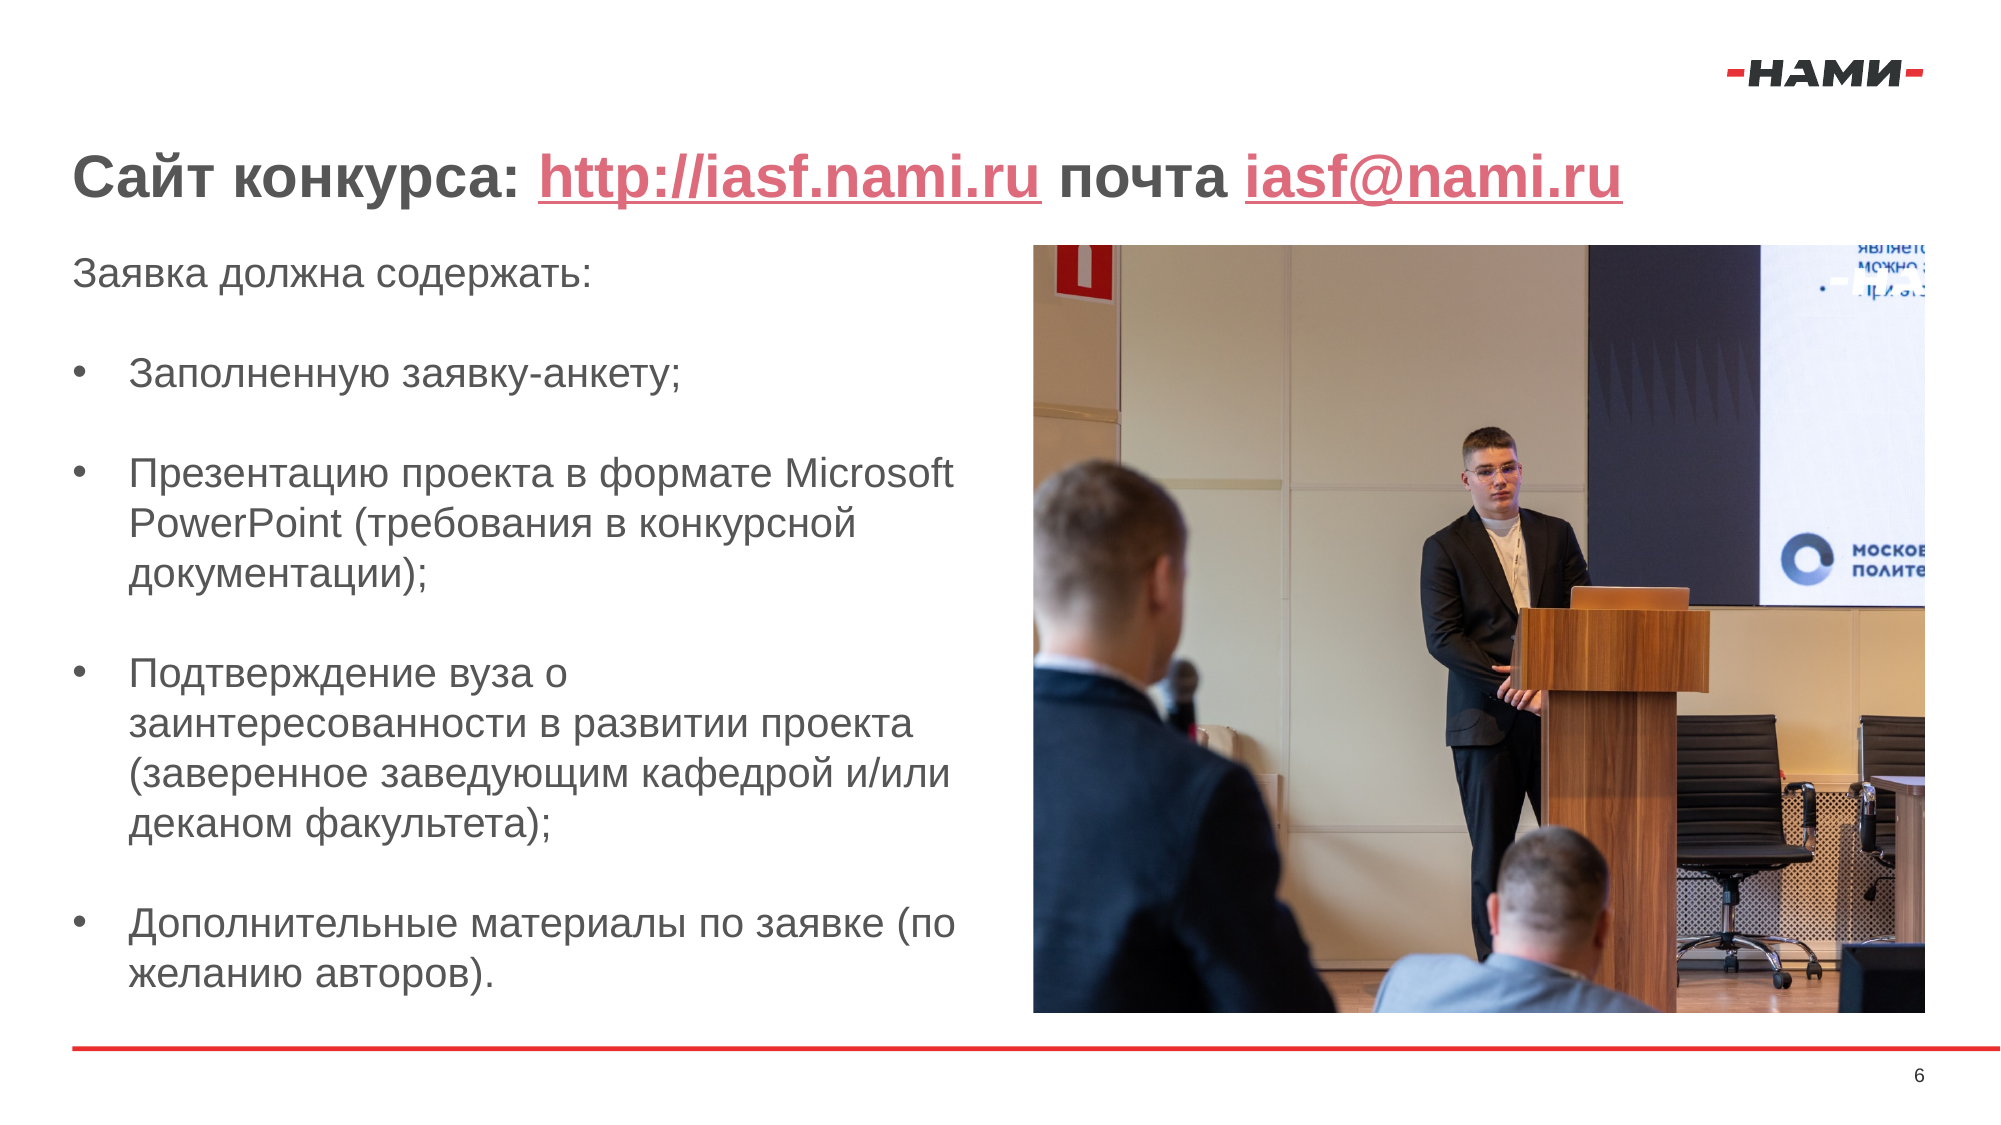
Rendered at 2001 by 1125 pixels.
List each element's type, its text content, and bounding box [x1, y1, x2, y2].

list Заявка должна содержать: Заполненную заявку-анкету; Презентацию проекта в формате Microsoft PowerPoint (требования в конкурсной документации); Подтверждение вуза о заинтересованности в развитии проекта (заверенное заведующим кафедрой и/или деканом факультета); Дополнительные материалы по заявке (по желанию авторов). [72, 245, 964, 1013]
list Сайт конкурса: http://iasf.nami.ru почта iasf@nami.ru [72, 138, 1636, 214]
picture [1033, 245, 1926, 1013]
slide_number 6 [1808, 1062, 1925, 1096]
